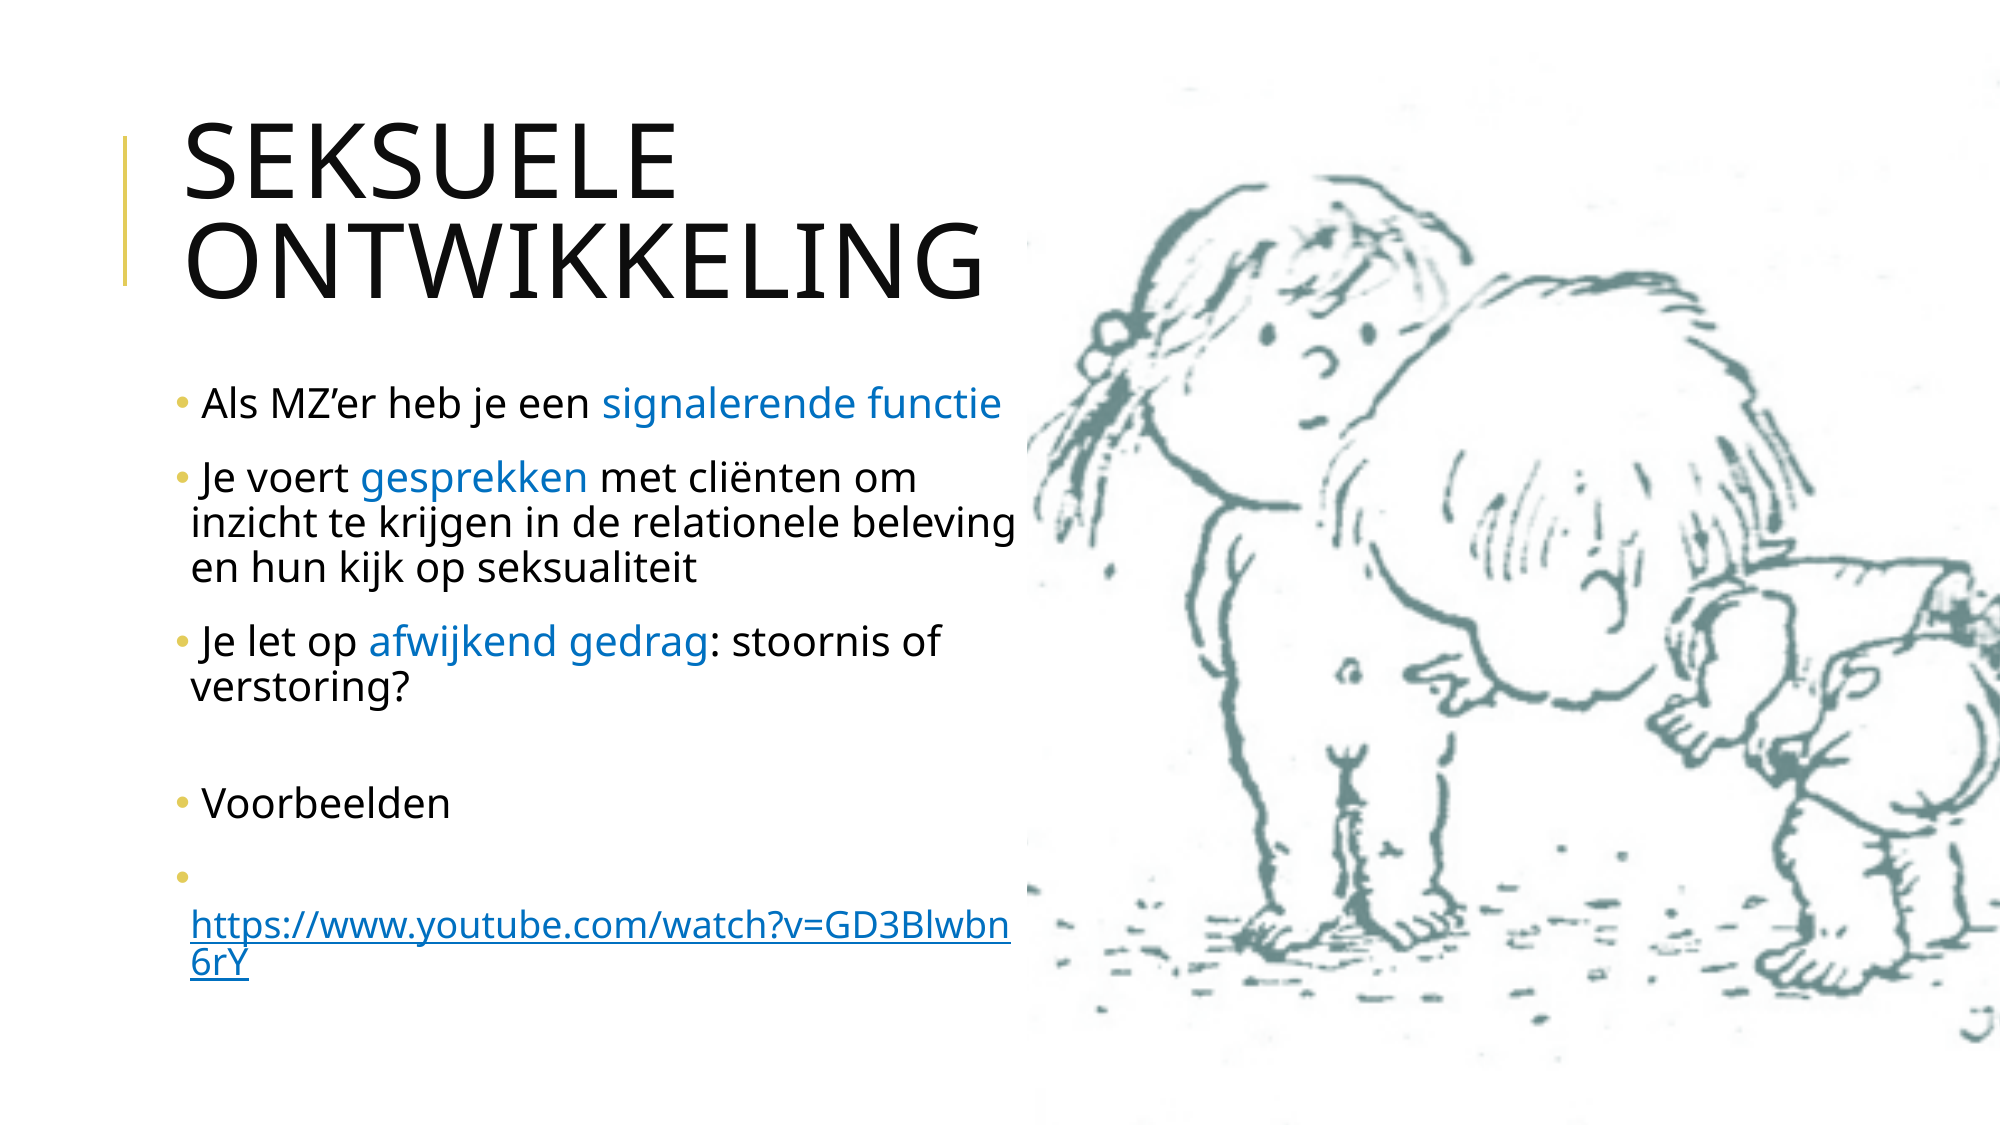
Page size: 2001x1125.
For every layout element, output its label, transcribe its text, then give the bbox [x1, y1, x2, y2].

title Seksuele ontwikkeling [168, 96, 1019, 342]
list Als MZ’er heb je een signalerende functie Je voert gesprekken met cliënten om inzicht te krijgen in de relationele beleving en hun kijk op seksualiteit Je let op afwijkend gedrag: stoornis of verstoring? Voorbeelden https://www.youtube.com/watch?v=GD3Blwbn6rY [168, 375, 1019, 1005]
picture [1026, 51, 2000, 1125]
